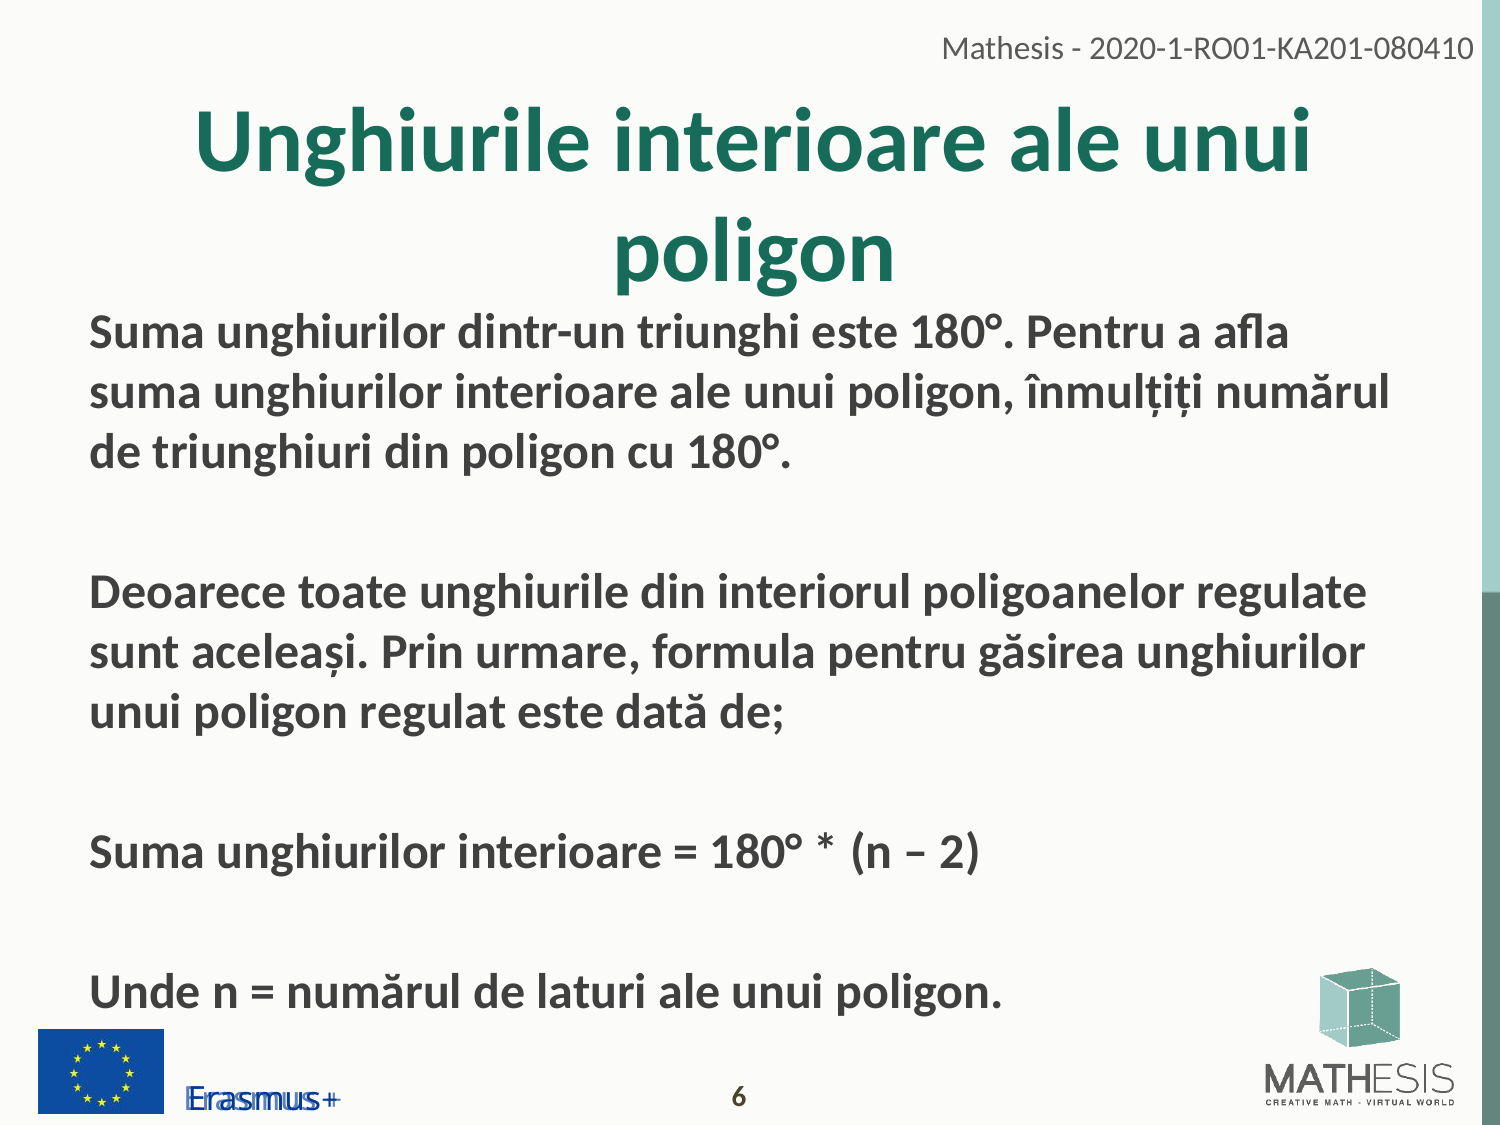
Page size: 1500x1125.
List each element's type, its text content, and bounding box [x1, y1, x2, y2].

list Suma unghiurilor dintr-un triunghi este 180°. Pentru a afla suma unghiurilor interioare ale unui poligon, înmulțiți numărul de triunghiuri din poligon cu 180°. Deoarece toate unghiurile din interiorul poligoanelor regulate sunt aceleași. Prin urmare, formula pentru găsirea unghiurilor unui poligon regulat este dată de; Suma unghiurilor interioare = 180° * (n – 2) Unde n = numărul de laturi ale unui poligon. [75, 290, 1425, 959]
picture [38, 1029, 164, 1114]
title Unghiurile interioare ale unui poligon [79, 72, 1430, 260]
